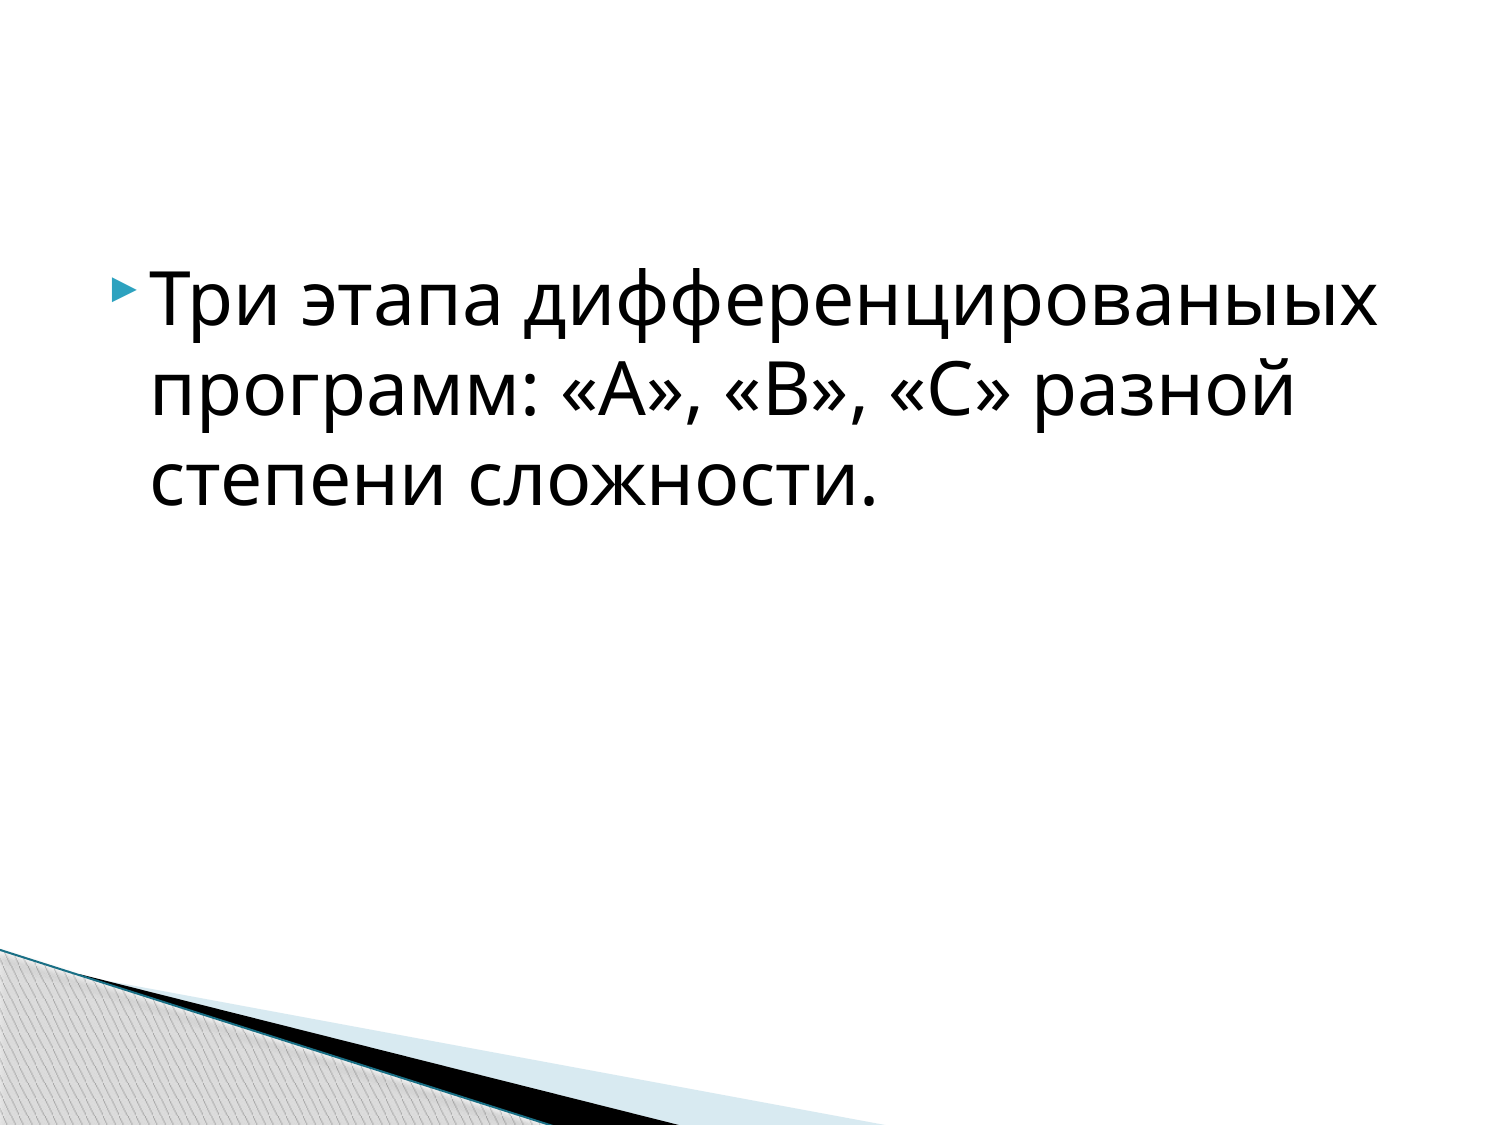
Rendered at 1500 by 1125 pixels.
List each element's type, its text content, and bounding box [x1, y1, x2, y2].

list Три этапа дифференцированыых программ: «А», «В», «С» разной степени сложности. [75, 243, 1425, 986]
